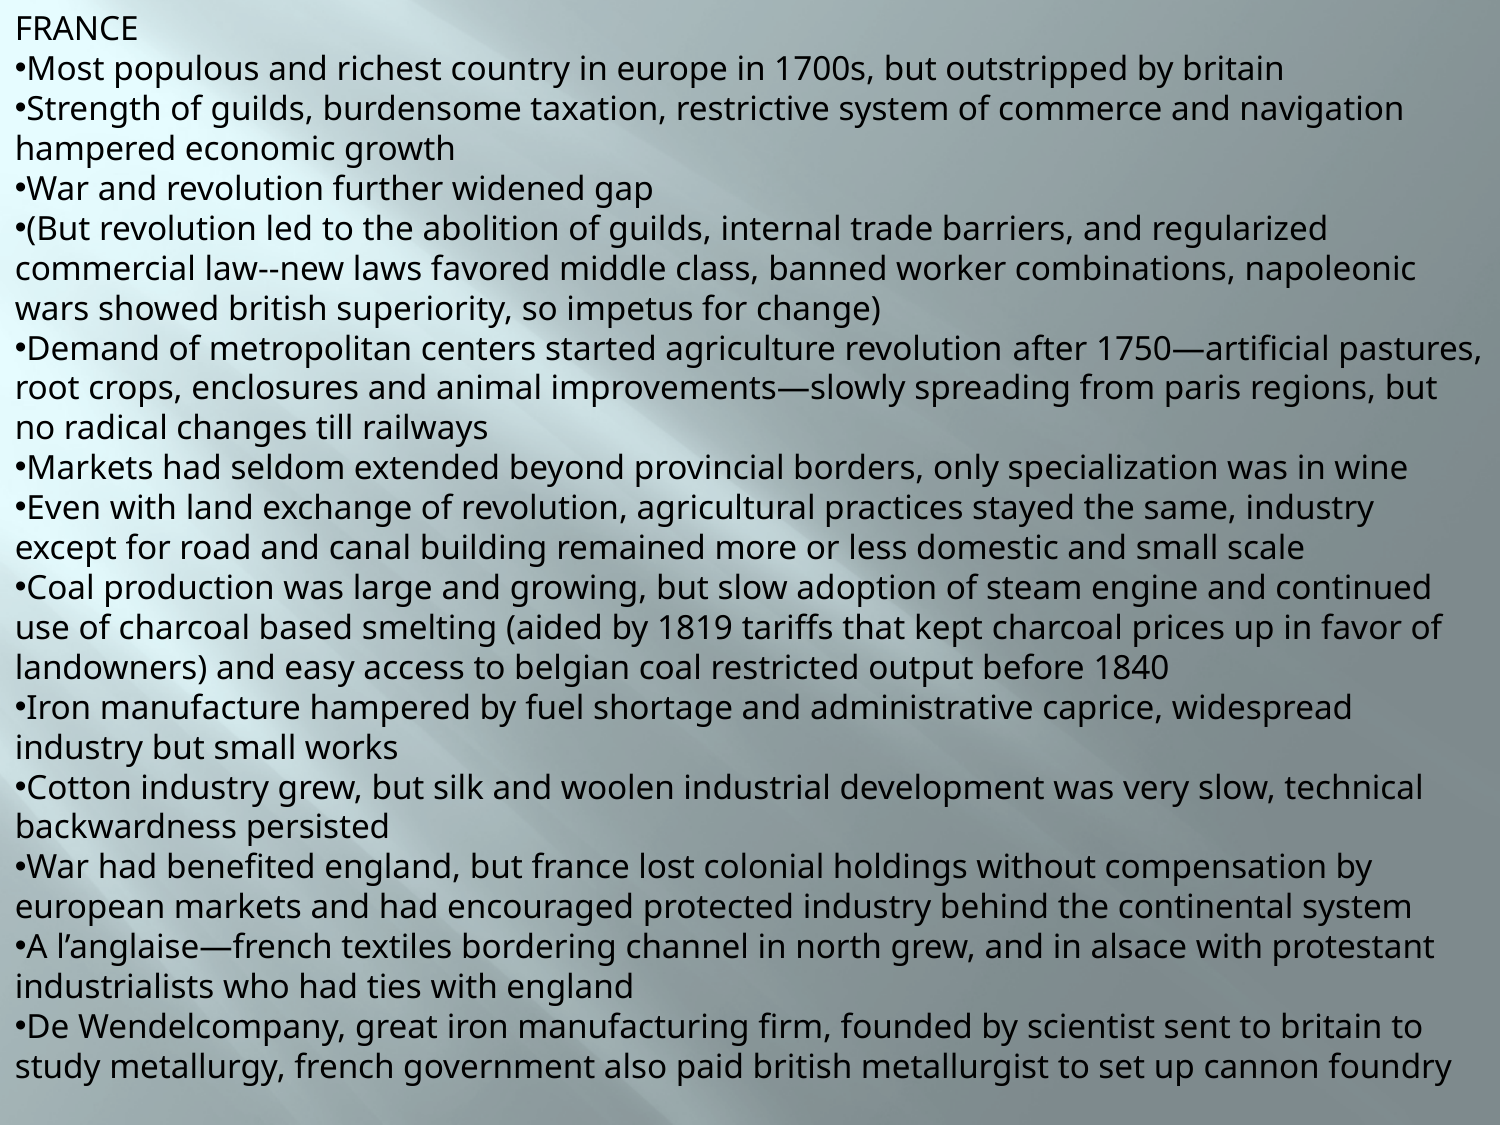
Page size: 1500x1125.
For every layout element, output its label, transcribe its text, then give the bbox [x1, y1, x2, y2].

text_box FRANCE Most populous and richest country in europe in 1700s, but outstripped by britain Strength of guilds, burdensome taxation, restrictive system of commerce and navigation hampered economic growth War and revolution further widened gap (But revolution led to the abolition of guilds, internal trade barriers, and regularized commercial law--new laws favored middle class, banned worker combinations, napoleonic wars showed british superiority, so impetus for change) Demand of metropolitan centers started agriculture revolution after 1750—artificial pastures, root crops, enclosures and animal improvements—slowly spreading from paris regions, but no radical changes till railways Markets had seldom extended beyond provincial borders, only specialization was in wine Even with land exchange of revolution, agricultural practices stayed the same, industry except for road and canal building remained more or less domestic and small scale Coal production was large and growing, but slow adoption of steam engine and continued use of charcoal based smelting (aided by 1819 tariffs that kept charcoal prices up in favor of landowners) and easy access to belgian coal restricted output before 1840 Iron manufacture hampered by fuel shortage and administrative caprice, widespread industry but small works Cotton industry grew, but silk and woolen industrial development was very slow, technical backwardness persisted War had benefited england, but france lost colonial holdings without compensation by european markets and had encouraged protected industry behind the continental system A l’anglaise—french textiles bordering channel in north grew, and in alsace with protestant industrialists who had ties with england De Wendelcompany, great iron manufacturing firm, founded by scientist sent to britain to study metallurgy, french government also paid british metallurgist to set up cannon foundry [0, 0, 1500, 1125]
